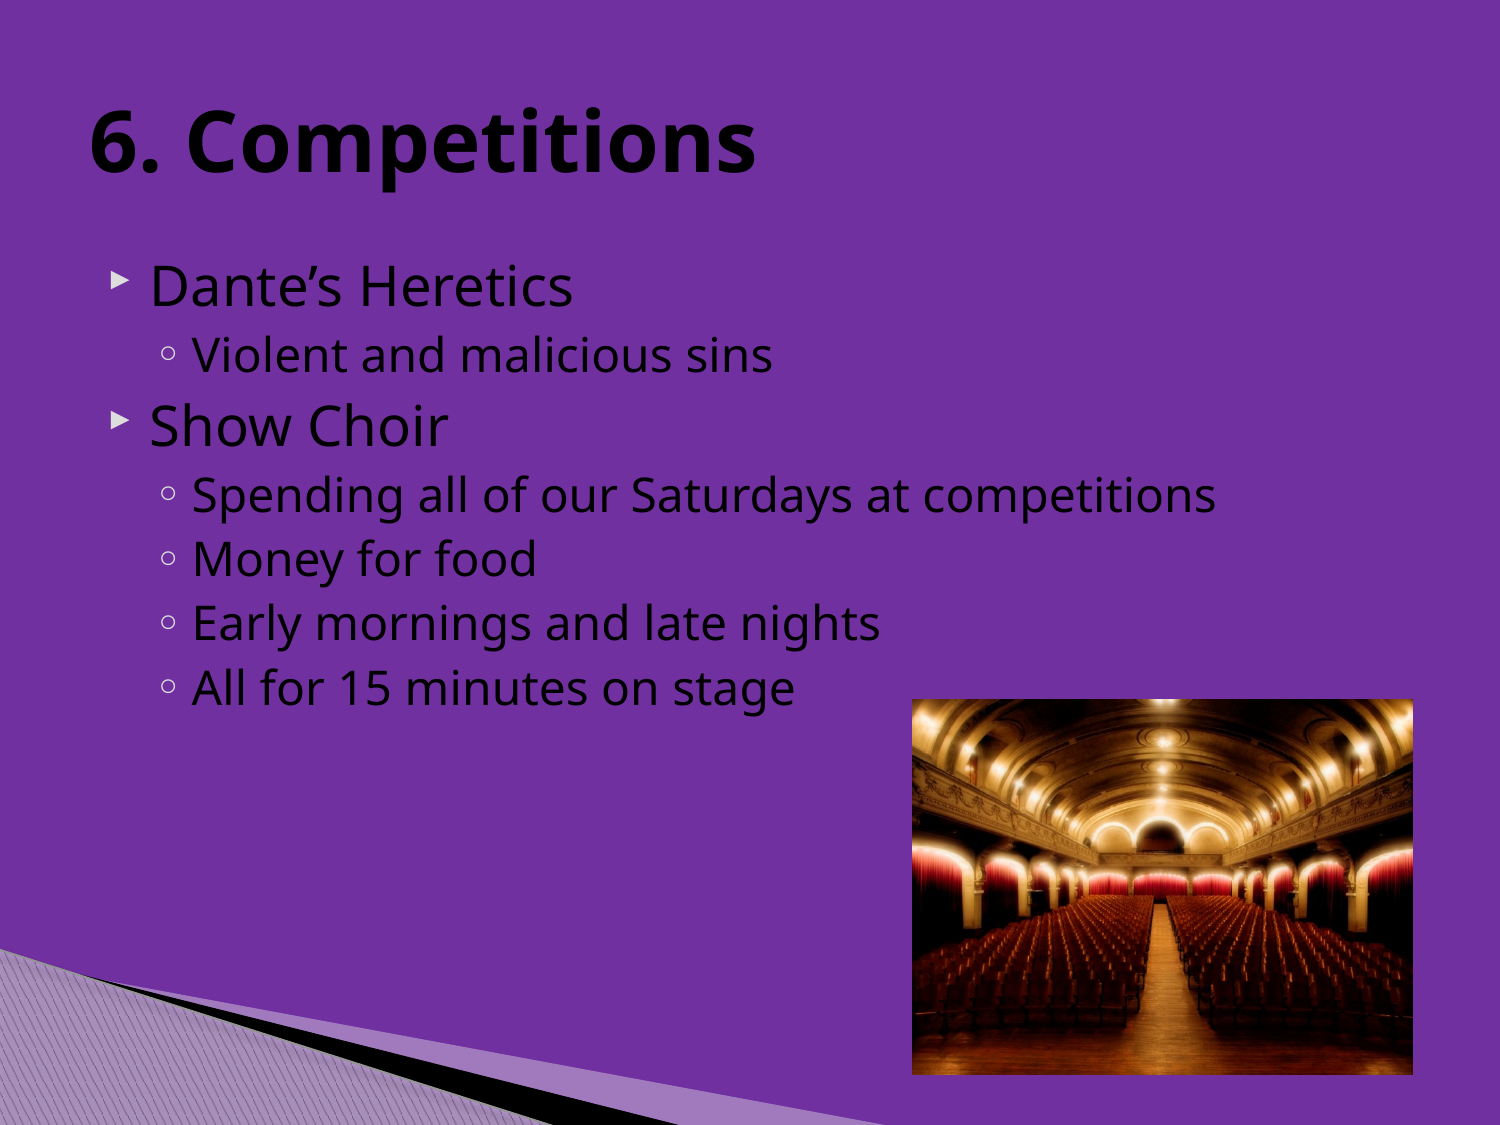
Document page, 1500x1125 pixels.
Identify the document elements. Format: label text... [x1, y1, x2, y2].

title 6. Competitions [75, 45, 1425, 233]
picture [912, 699, 1413, 1076]
list Dante’s Heretics Violent and malicious sins Show Choir Spending all of our Saturdays at competitions Money for food Early mornings and late nights All for 15 minutes on stage [75, 243, 1425, 986]
